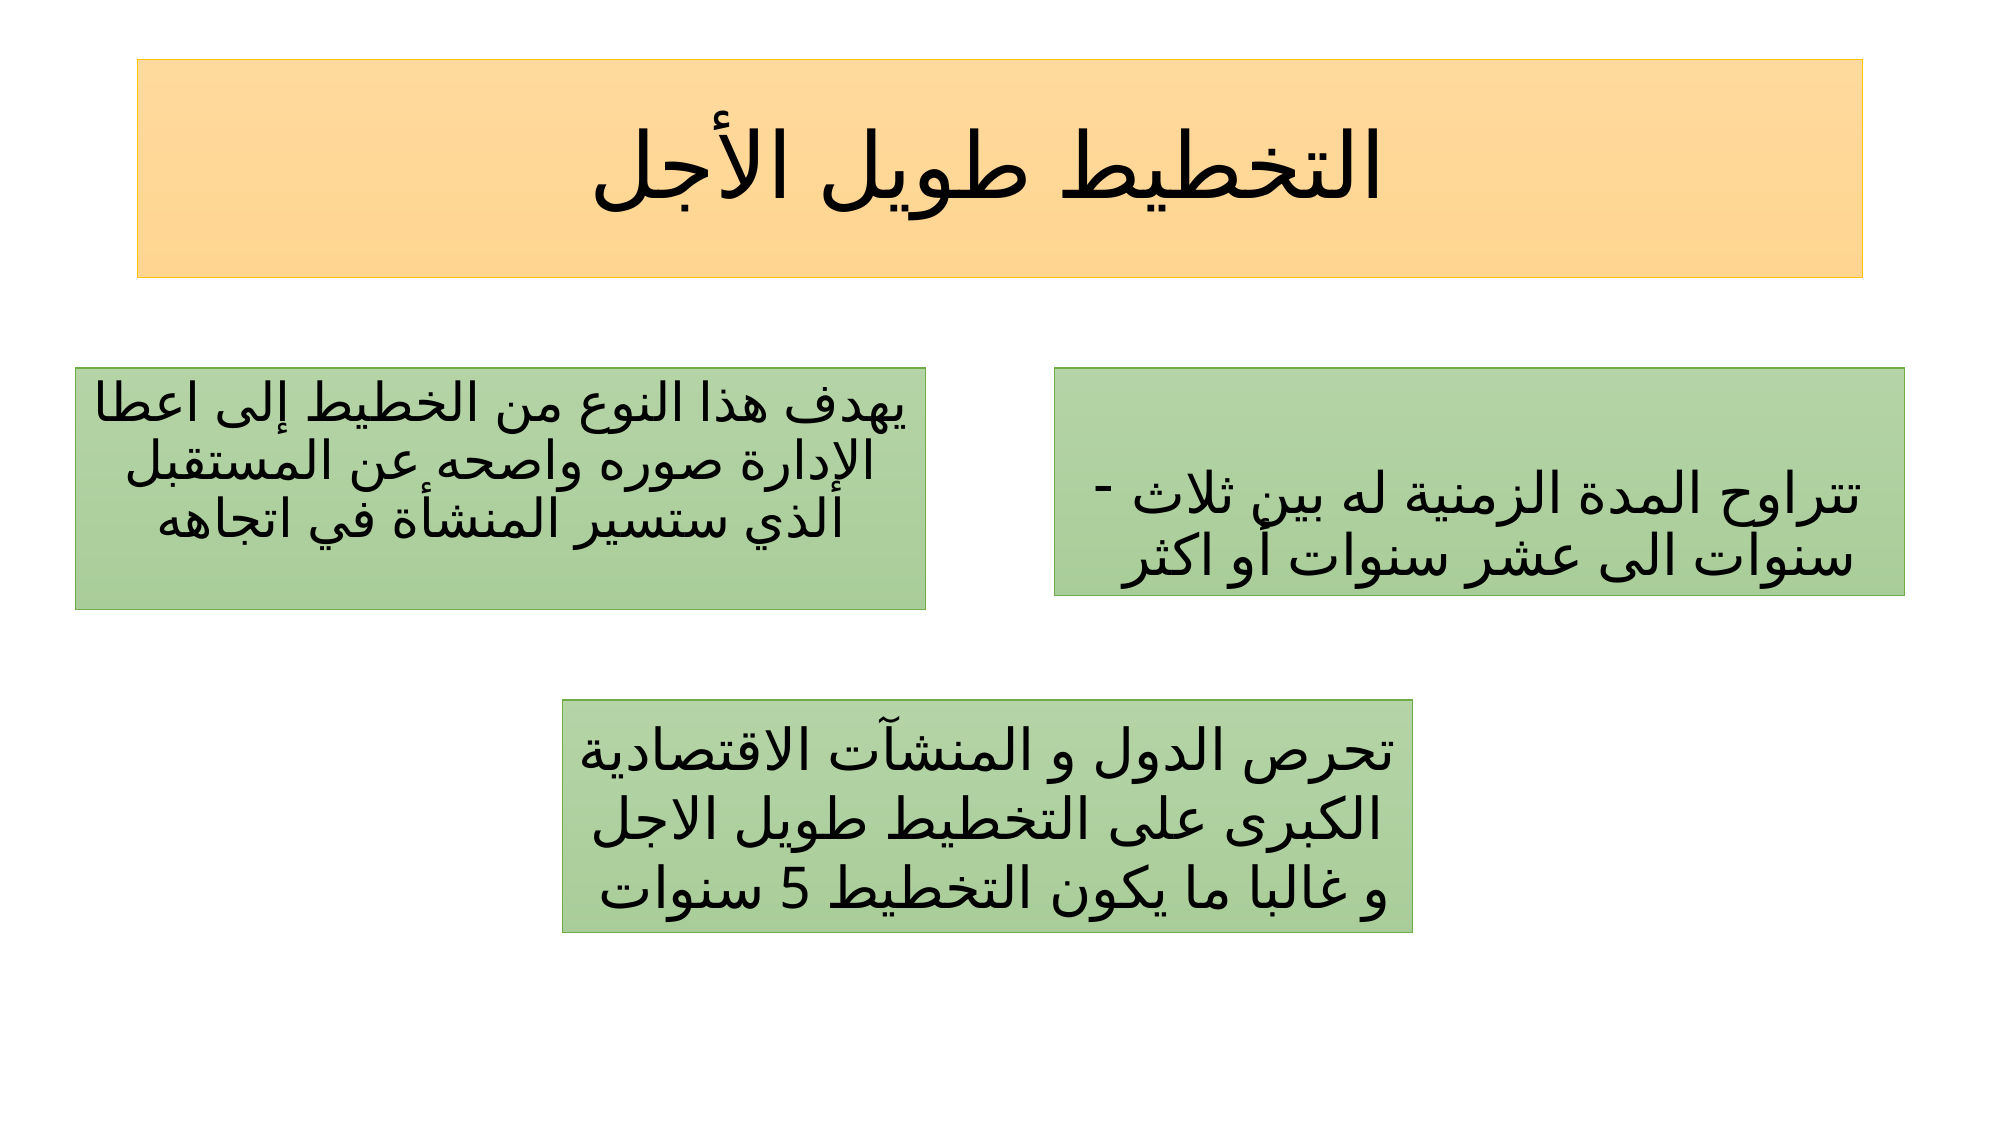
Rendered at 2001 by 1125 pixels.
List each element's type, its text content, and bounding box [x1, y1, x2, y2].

list تتراوح المدة الزمنية له بين ثلاث سنوات الى عشر سنوات أو اكثر [1054, 367, 1905, 596]
text_box تحرص الدول و المنشآت الاقتصادية الكبرى على التخطيط طويل الاجل و غالبا ما يكون التخطيط 5 سنوات [562, 699, 1413, 933]
list يهدف هذا النوع من الخطيط إلى اعطا الإدارة صوره واصحه عن المستقبل الذي ستسير المنشأة في اتجاهه [75, 367, 926, 610]
title التخطيط طويل الأجل [137, 59, 1863, 278]
